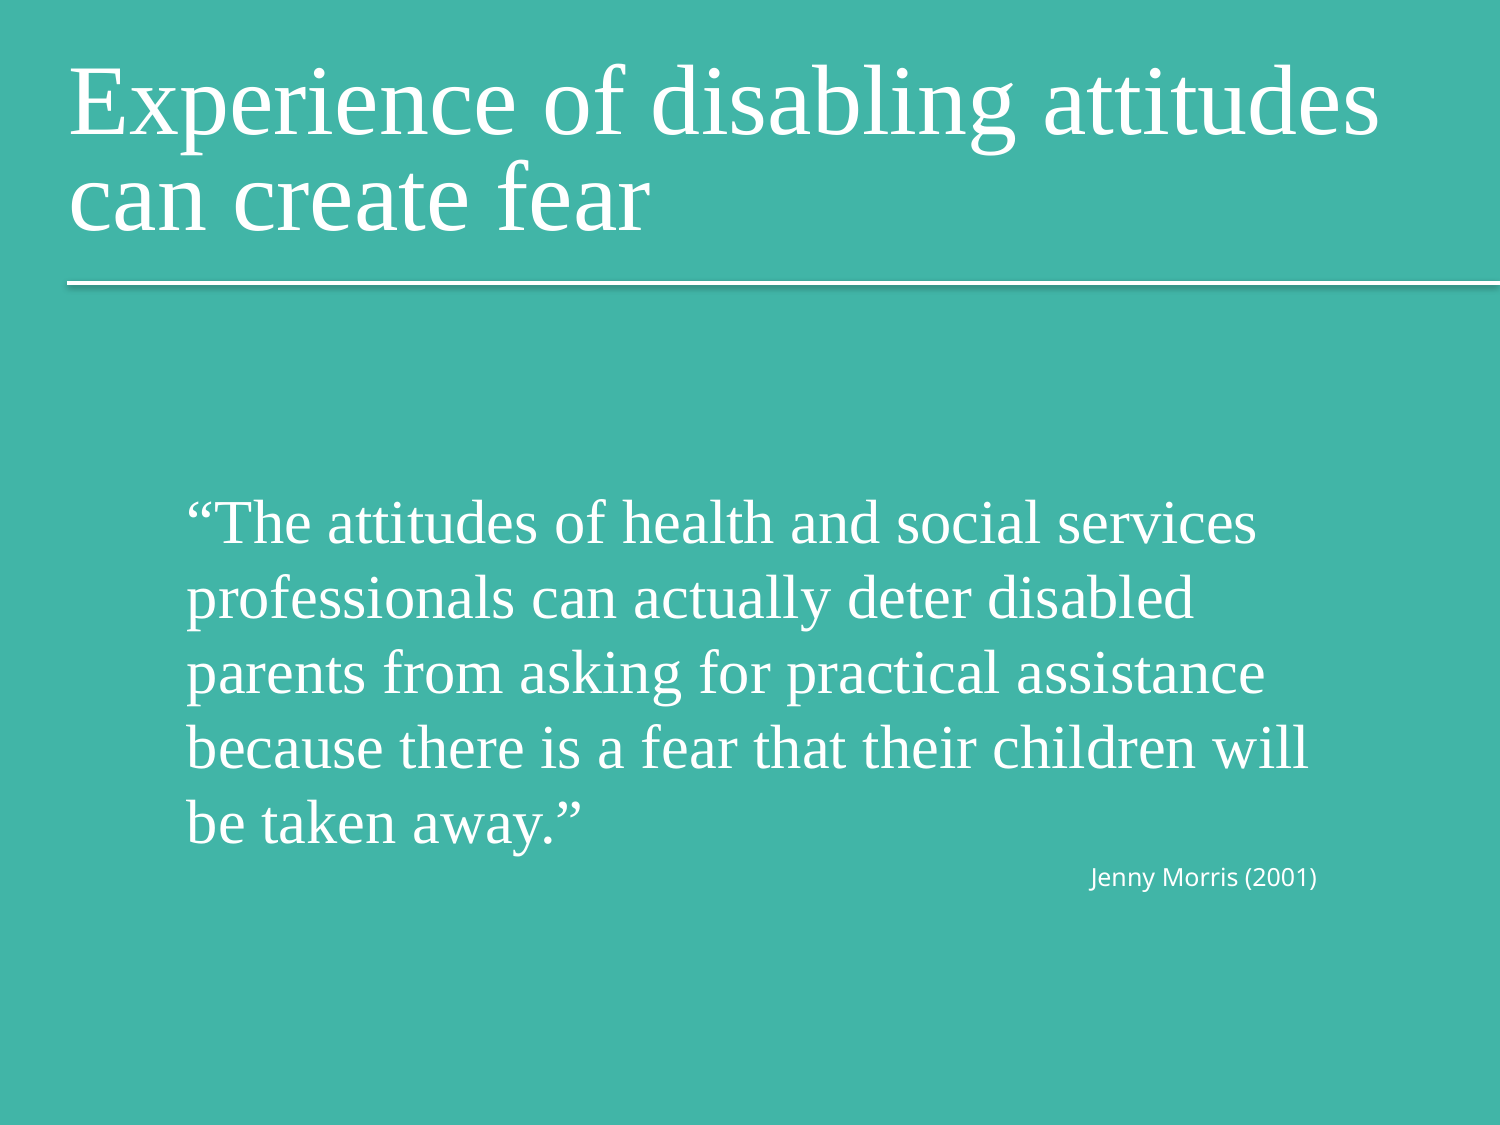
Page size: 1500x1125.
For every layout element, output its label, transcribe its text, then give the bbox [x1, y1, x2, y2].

list “The attitudes of health and social services professionals can actually deter disabled parents from asking for practical assistance because there is a fear that their children will be taken away.” Jenny Morris (2001) [171, 473, 1333, 989]
text_box Experience of disabling attitudes can create fear [53, 45, 1446, 262]
